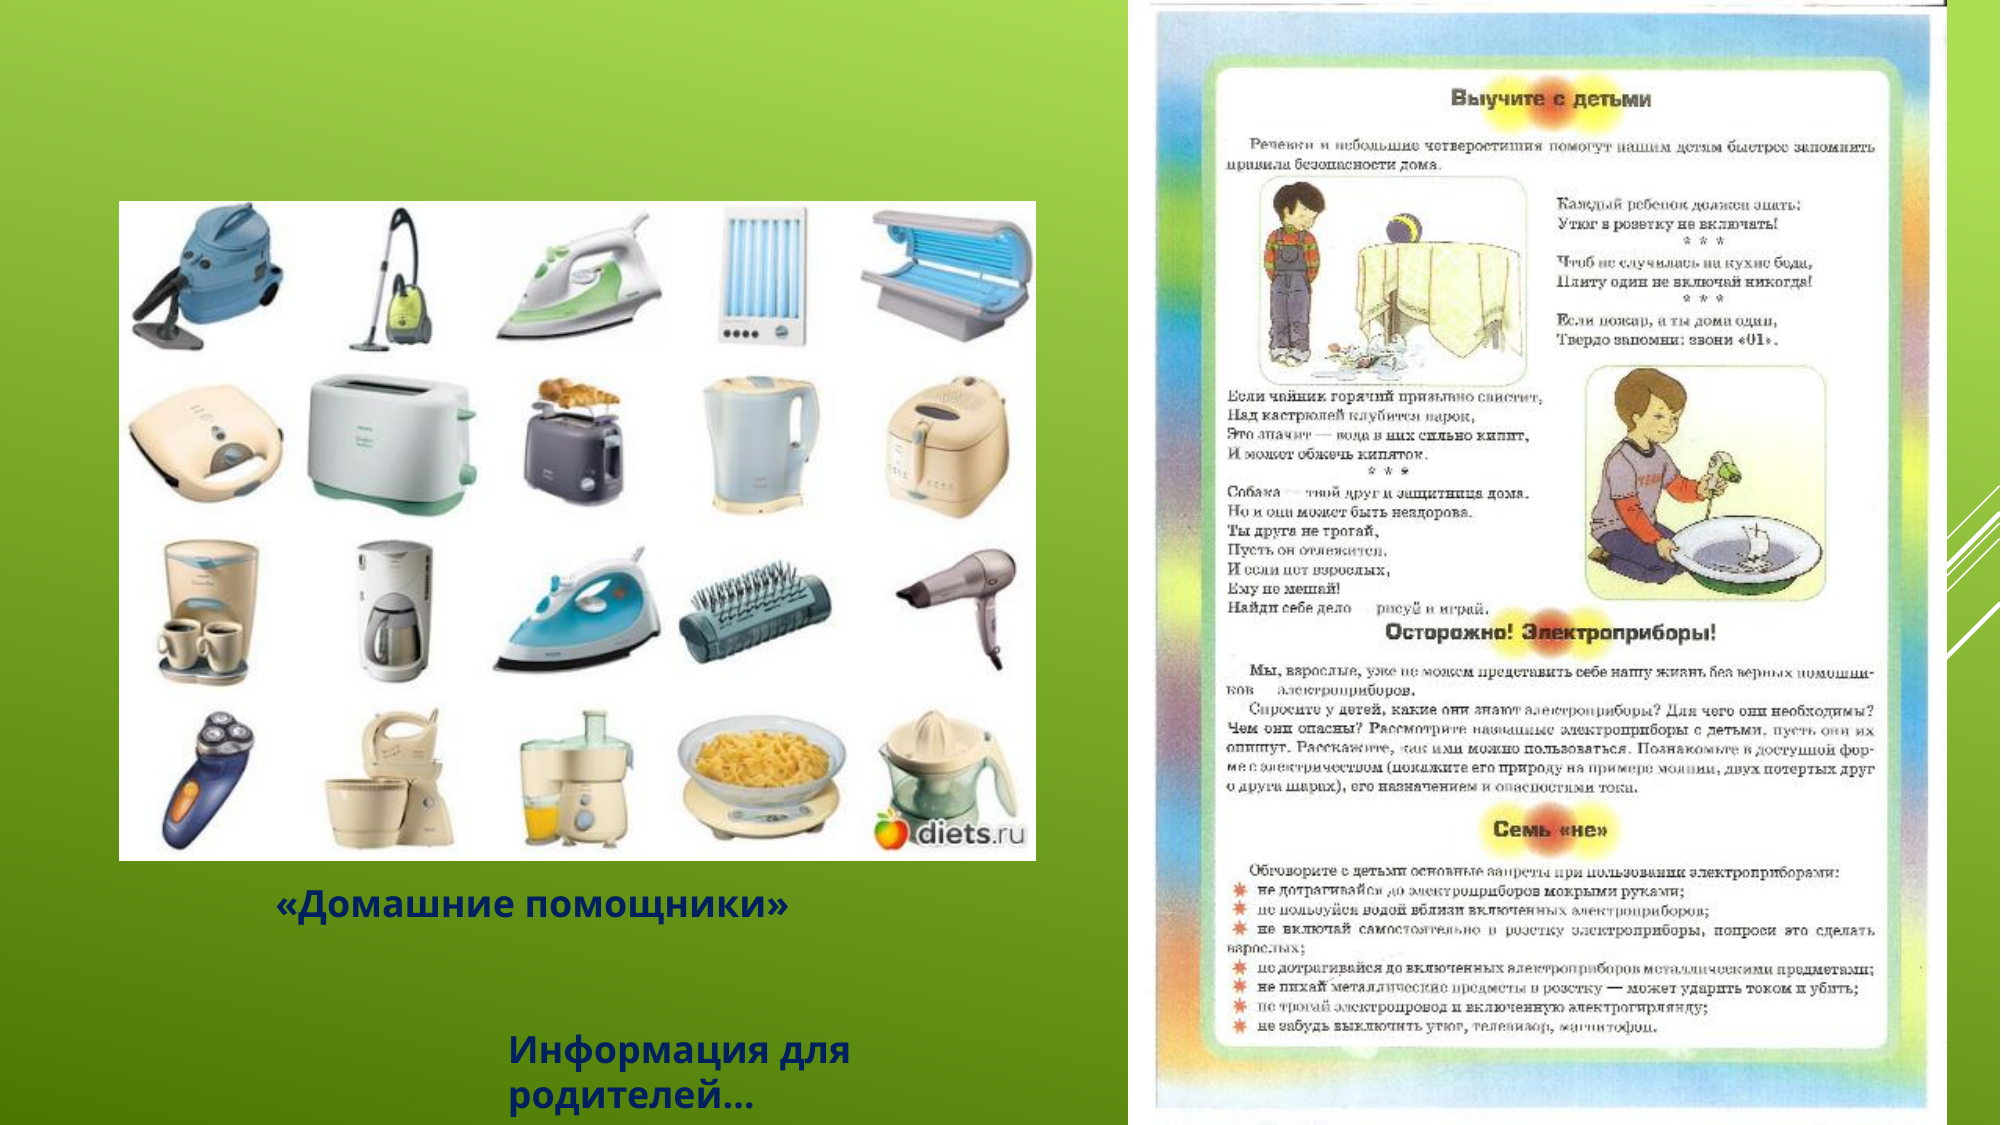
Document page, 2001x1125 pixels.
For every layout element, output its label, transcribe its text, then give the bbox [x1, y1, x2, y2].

picture [1127, 0, 1947, 1125]
text_box Информация для родителей… [493, 1018, 1119, 1124]
picture [119, 200, 1036, 861]
text_box «Домашние помощники» [260, 872, 825, 933]
